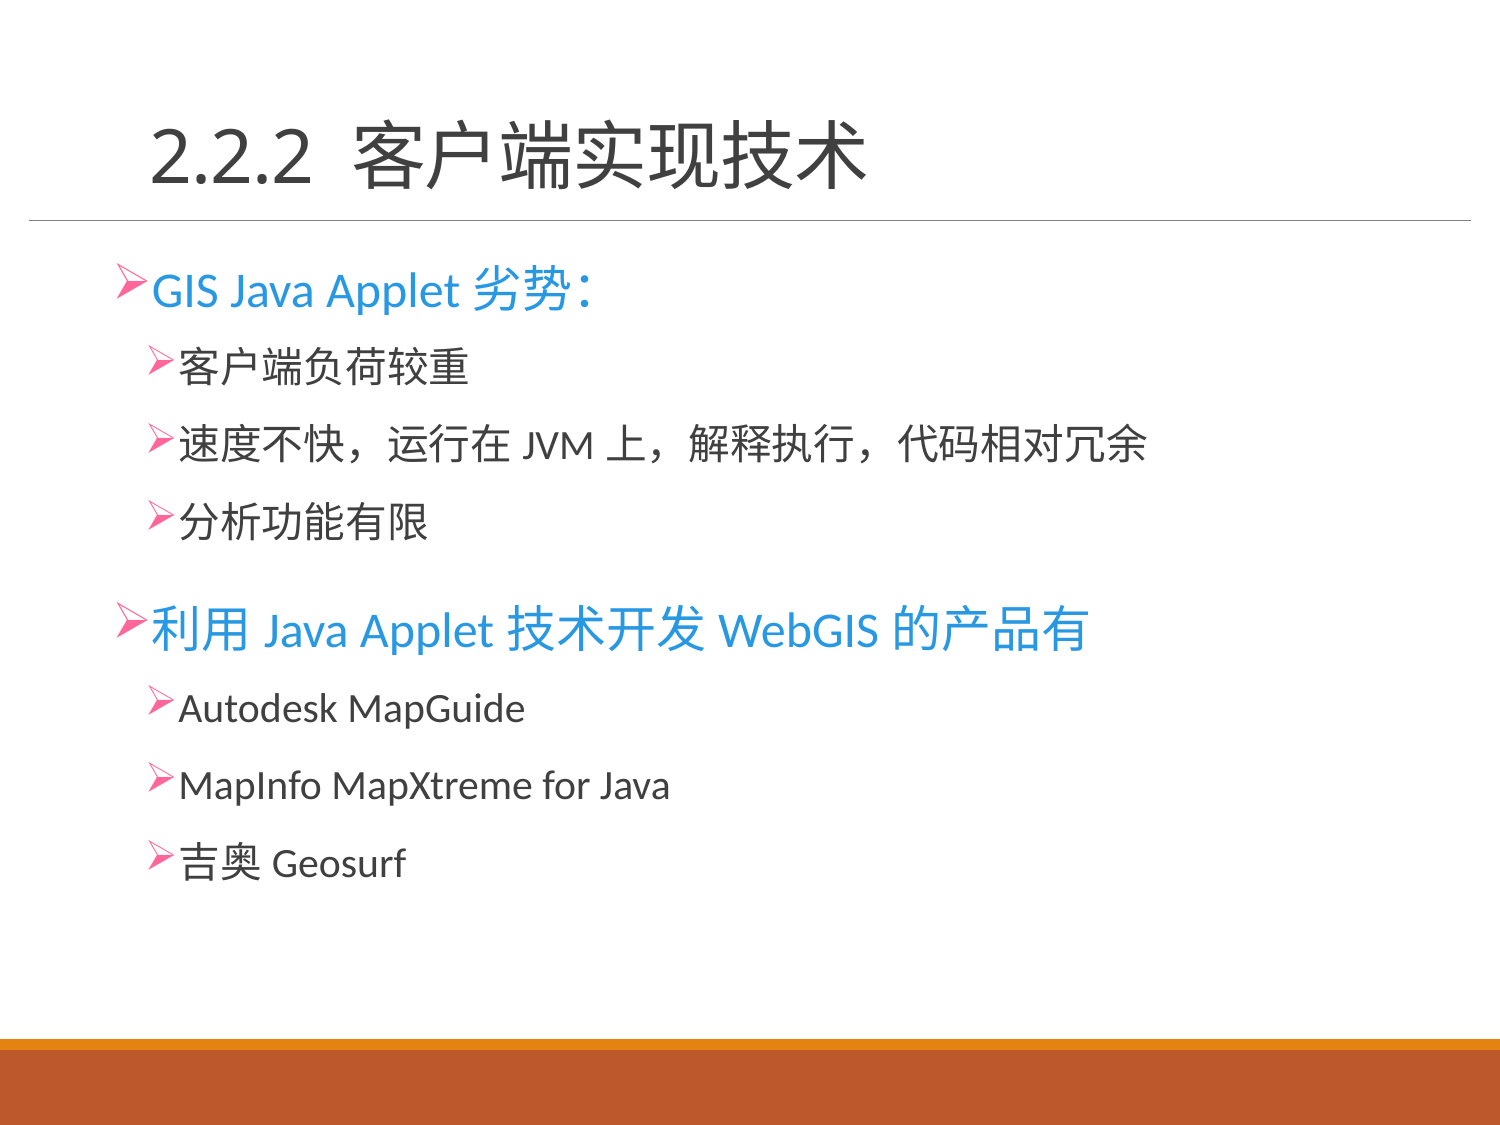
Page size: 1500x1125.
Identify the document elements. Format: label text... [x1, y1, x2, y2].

title 2.2.2 客户端实现技术 [134, 47, 1373, 206]
list GIS Java Applet劣势： 客户端负荷较重 速度不快，运行在JVM上，解释执行，代码相对冗余 分析功能有限 利用Java Applet技术开发WebGIS的产品有 Autodesk MapGuide MapInfo MapXtreme for Java 吉奥Geosurf [112, 231, 1469, 905]
